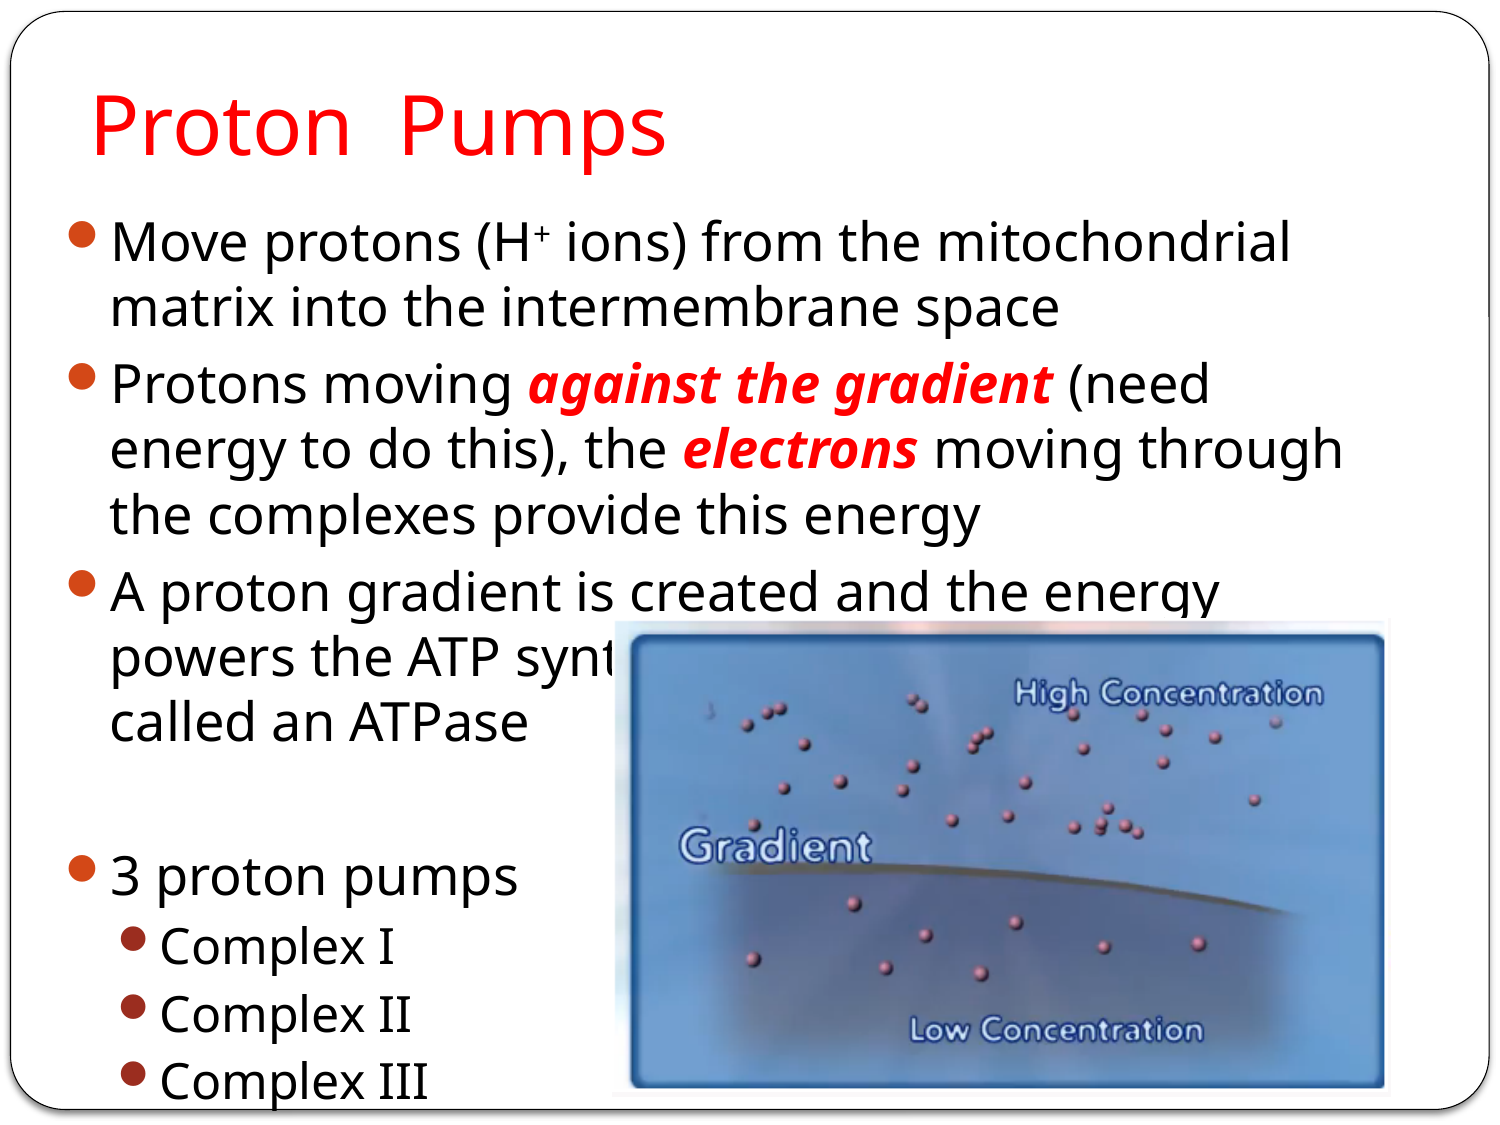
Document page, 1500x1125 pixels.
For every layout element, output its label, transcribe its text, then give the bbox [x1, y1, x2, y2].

title Proton Pumps [75, 0, 1425, 188]
list Move protons (H+ ions) from the mitochondrial matrix into the intermembrane space Protons moving against the gradient (need energy to do this), the electrons moving through the complexes provide this energy A proton gradient is created and the energy powers the ATP synthase enzyme- an ATP pump called an ATPase 3 proton pumps Complex I Complex II Complex III [50, 200, 1400, 1125]
picture [612, 617, 1391, 1098]
